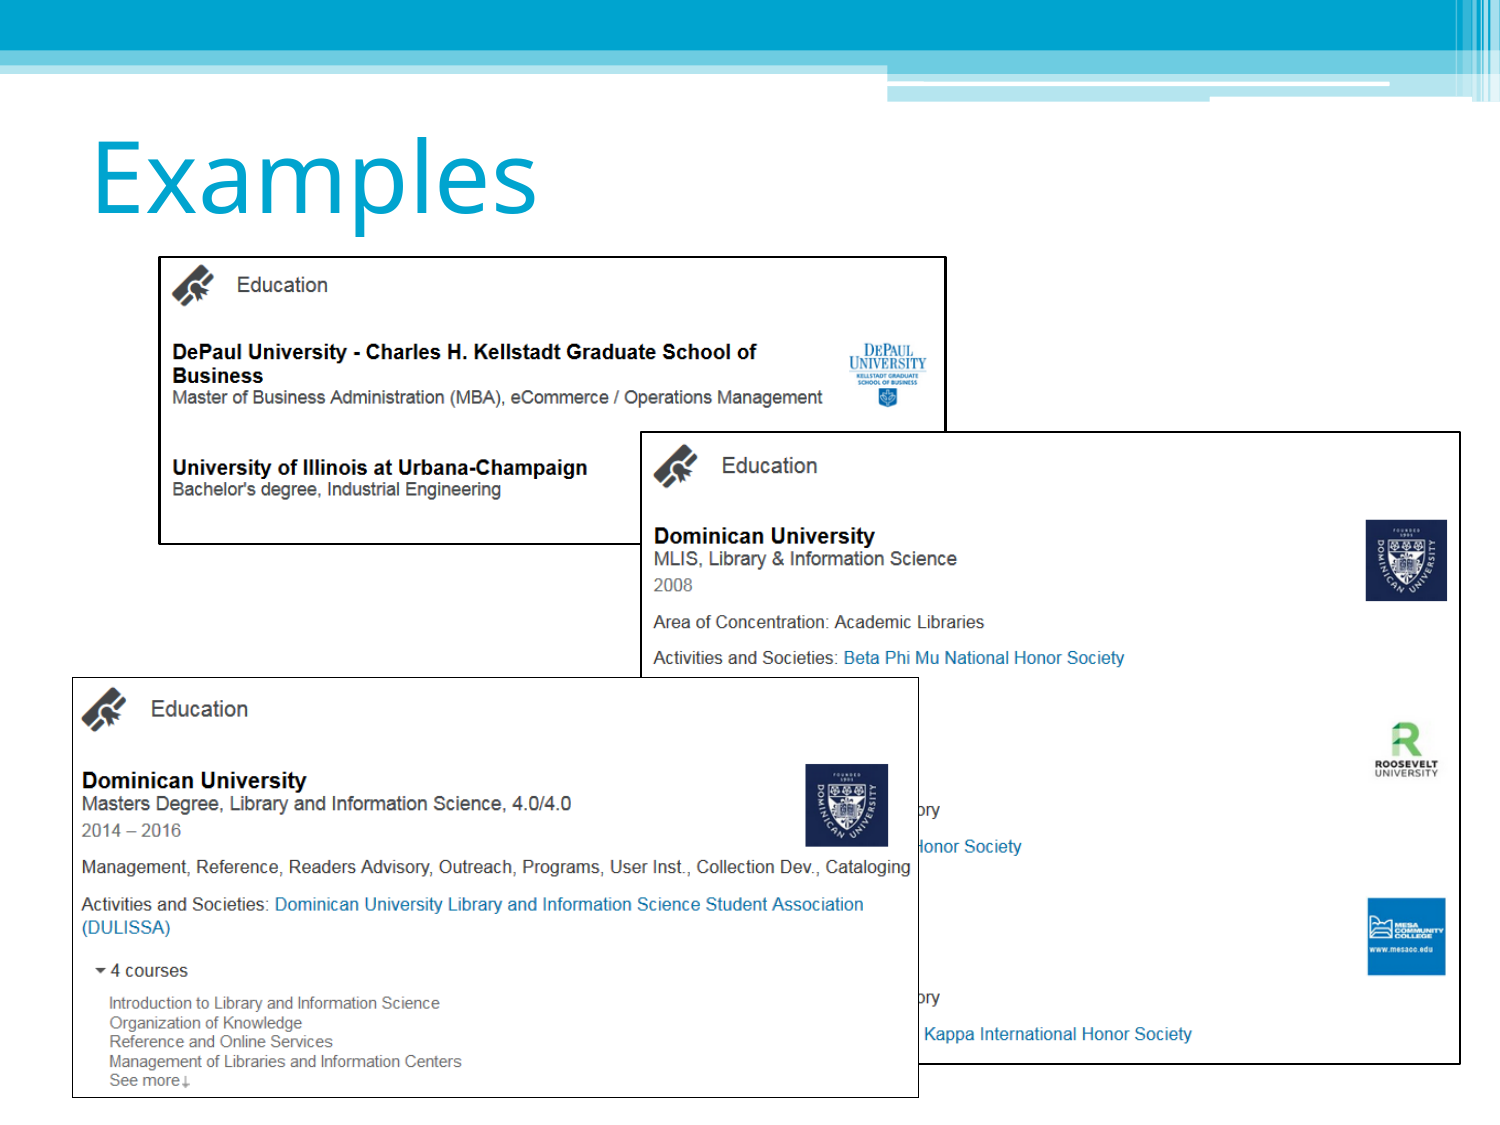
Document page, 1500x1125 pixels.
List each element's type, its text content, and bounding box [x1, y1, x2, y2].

title Examples [75, 85, 1425, 261]
picture [72, 257, 1459, 1098]
